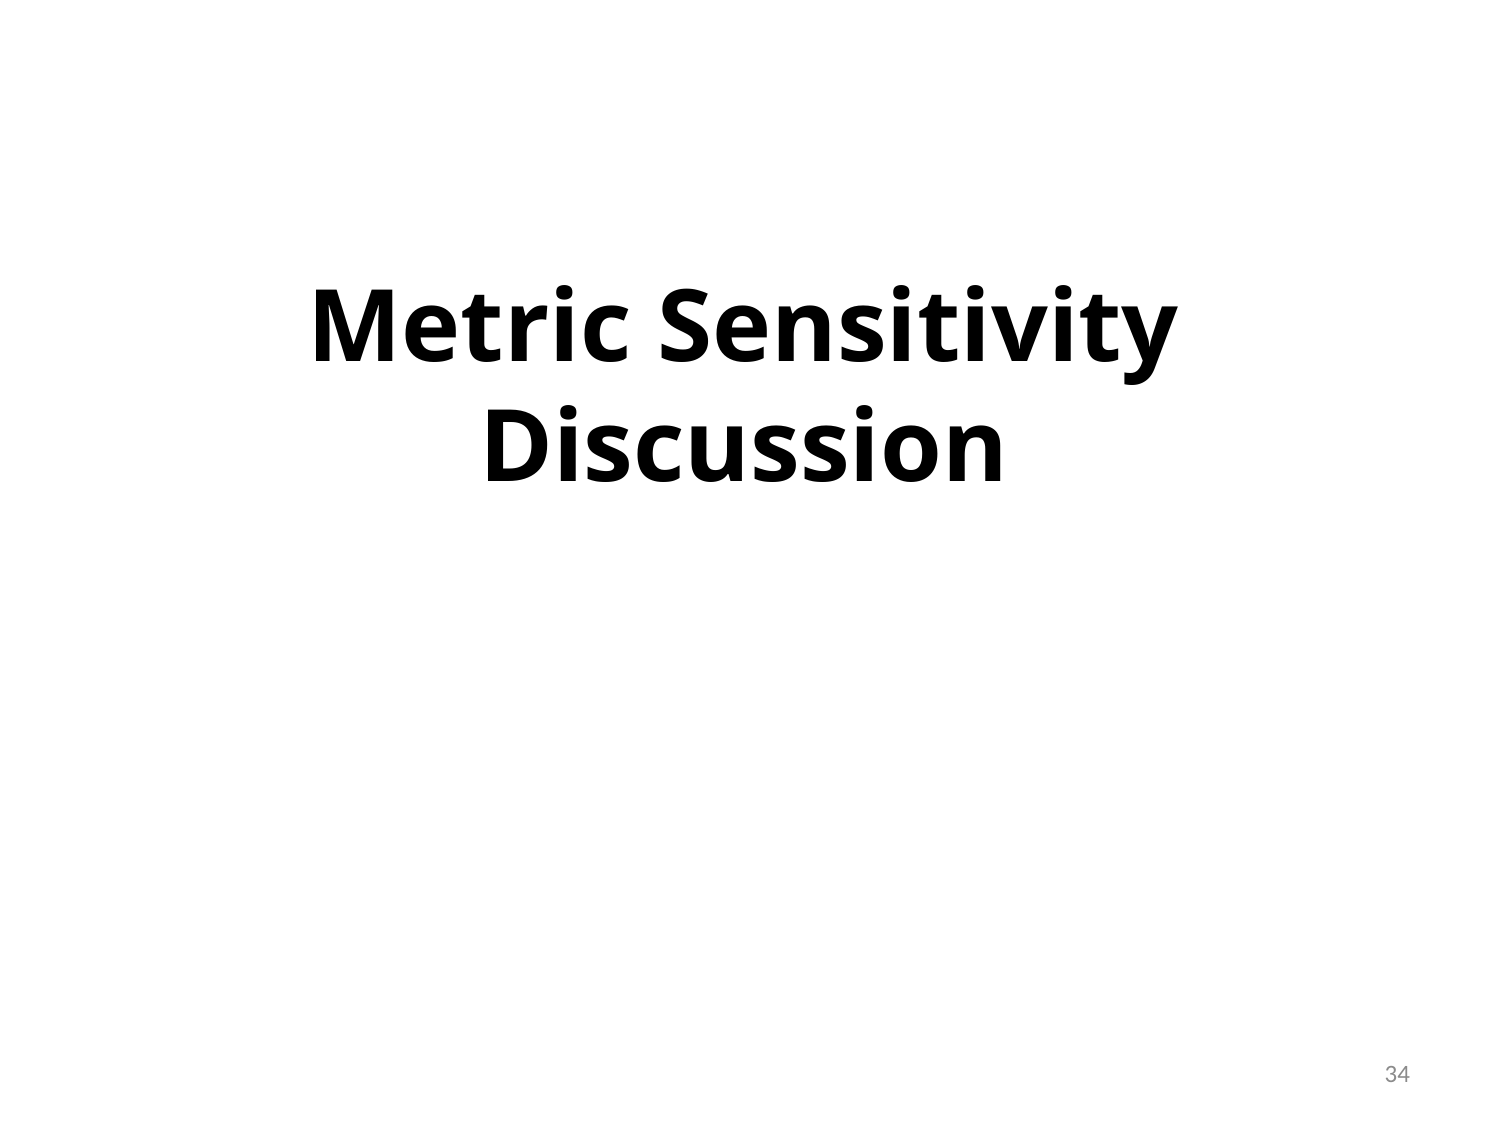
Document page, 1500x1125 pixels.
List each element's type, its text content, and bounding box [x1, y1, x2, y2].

title Metric Sensitivity Discussion [212, 287, 1275, 475]
slide_number 34 [1074, 1042, 1425, 1103]
